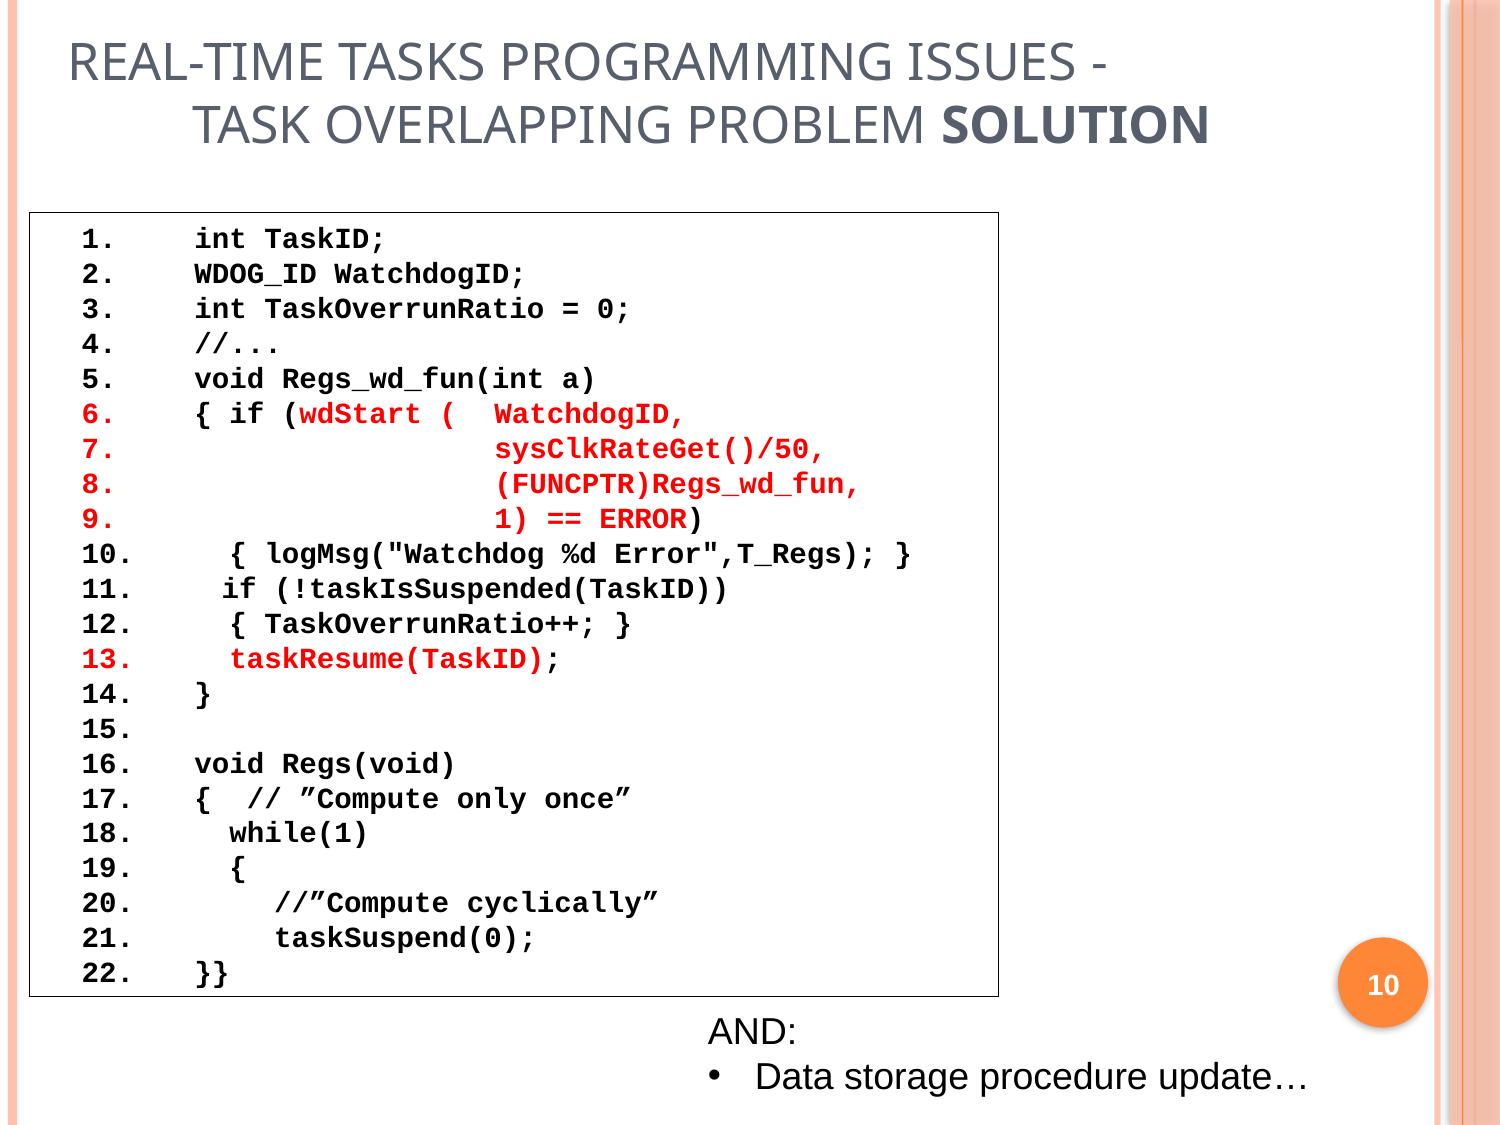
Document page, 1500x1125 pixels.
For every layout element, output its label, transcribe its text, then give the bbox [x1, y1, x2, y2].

slide_number 10 [1333, 940, 1434, 1026]
title Real-Time Tasks Programming Issues - Task Overlapping Problem Solution [53, 19, 1471, 161]
text_box AND: Data storage procedure update… [693, 999, 1325, 1105]
text_box 1. int TaskID; 2. WDOG_ID WatchdogID; 3. int TaskOverrunRatio = 0; 4. //... 5. void Regs_wd_fun(int a) 6. { if (wdStart ( WatchdogID, 7. sysClkRateGet()/50, 8. (FUNCPTR)Regs_wd_fun, 9. 1) == ERROR) 10. { logMsg("Watchdog %d Error",T_Regs); } 11. if (!taskIsSuspended(TaskID)) 12. { TaskOverrunRatio++; } 13. taskResume(TaskID); 14. } 15. 16. void Regs(void) 17. { // ”Compute only once” 18. while(1) 19. { 20. //”Compute cyclically” 21. taskSuspend(0); 22. }} [29, 212, 998, 997]
